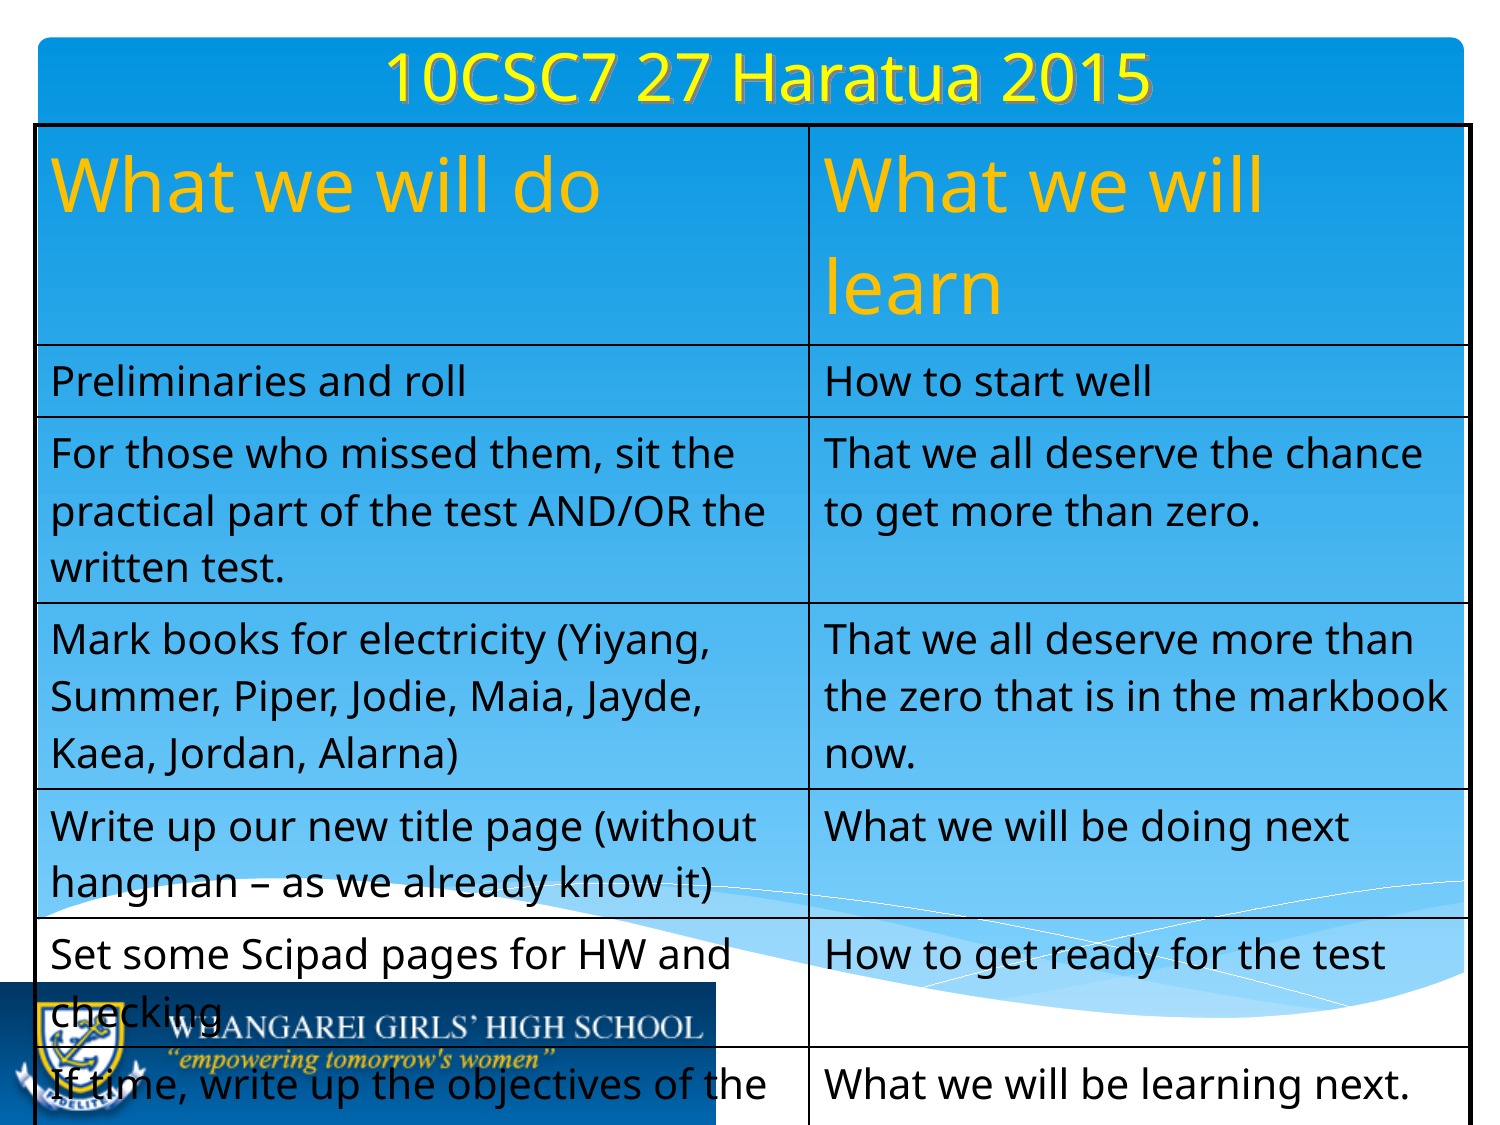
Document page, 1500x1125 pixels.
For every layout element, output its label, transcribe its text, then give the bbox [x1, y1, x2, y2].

table_cell What we will be learning next. [810, 1048, 1468, 1125]
table_cell How to get ready for the test [810, 919, 1468, 1046]
table_cell If time, write up the objectives of the new unit [721, 1048, 808, 1125]
picture [0, 982, 716, 1125]
table_cell Preliminaries and roll [37, 346, 808, 416]
table_cell That we all deserve more than the zero that is in the markbook now. [810, 604, 1468, 788]
table_cell What we will be doing next [810, 790, 1468, 917]
table_cell That we all deserve the chance to get more than zero. [810, 418, 1468, 602]
text_box 10CSC7 27 Haratua 2015 [162, 24, 1375, 123]
table_cell Set some Scipad pages for HW and checking [37, 919, 808, 1046]
table_header What we will learn [810, 127, 1468, 344]
table_cell Write up our new title page (without hangman – as we already know it) [37, 790, 808, 917]
table_cell How to start well [810, 346, 1468, 416]
table_cell For those who missed them, sit the practical part of the test AND/OR the written test. [37, 418, 808, 602]
table_cell Mark books for electricity (Yiyang, Summer, Piper, Jodie, Maia, Jayde, Kaea, Jordan, Alarna) [37, 604, 808, 788]
table_header What we will do [37, 127, 808, 344]
